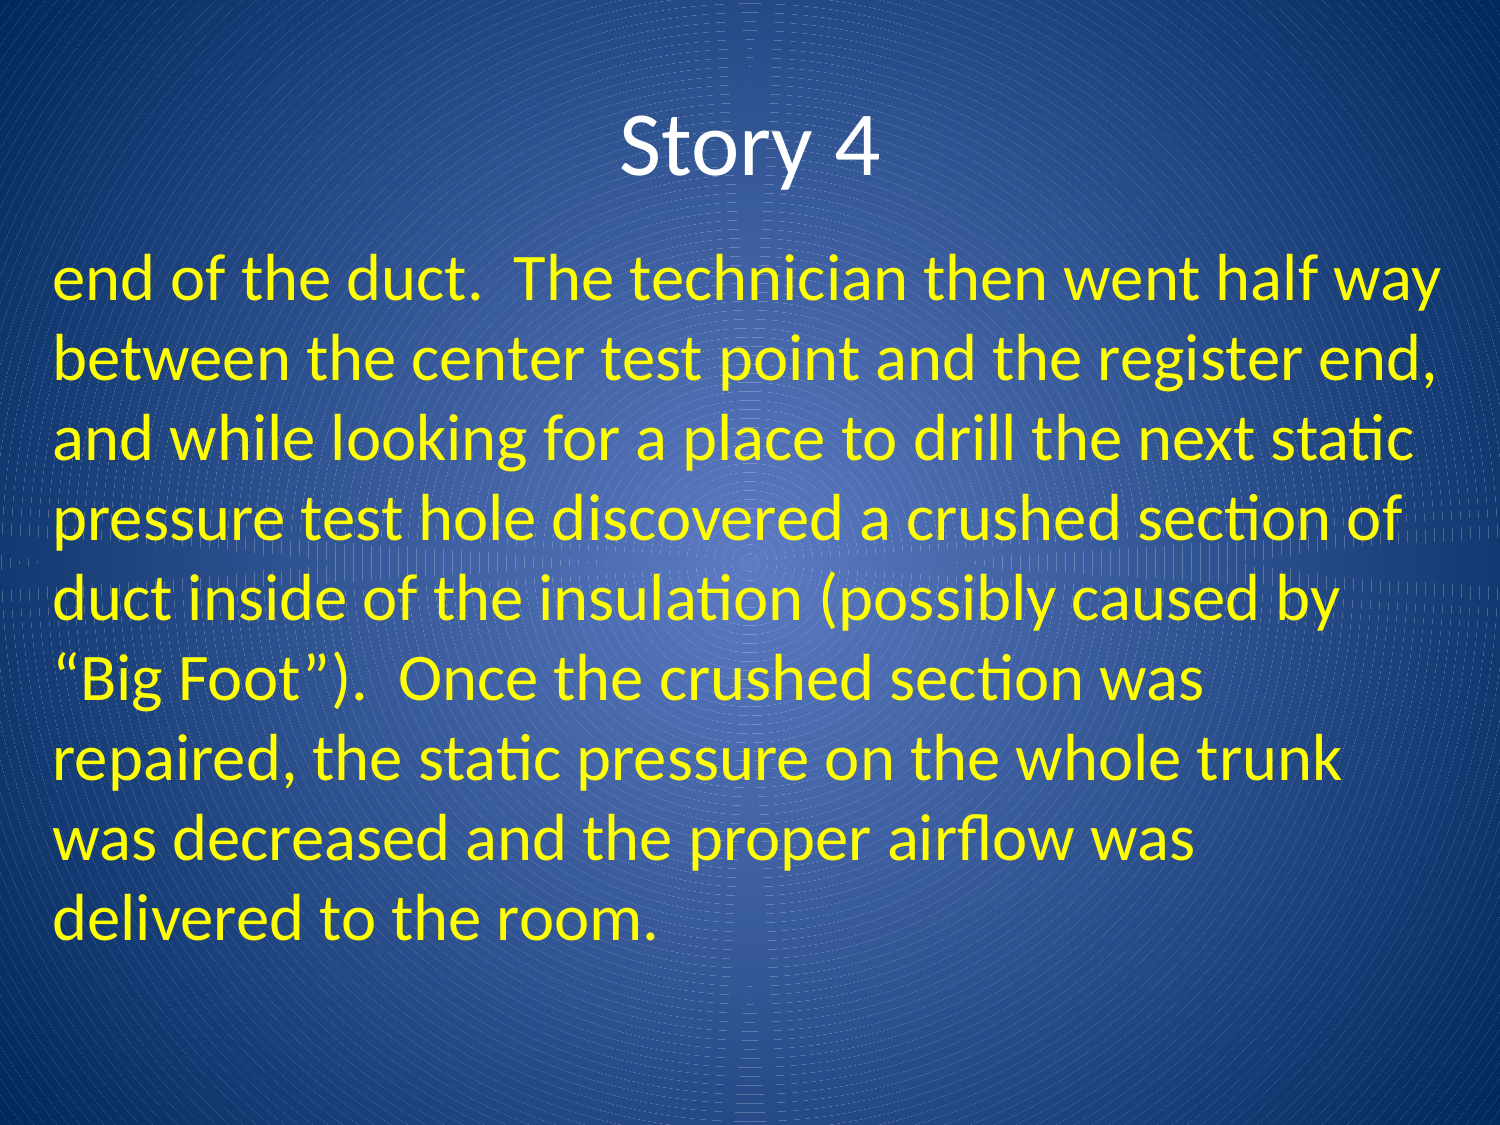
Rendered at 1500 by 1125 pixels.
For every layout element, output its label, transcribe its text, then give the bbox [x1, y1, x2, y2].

list end of the duct. The technician then went half way between the center test point and the register end, and while looking for a place to drill the next static pressure test hole discovered a crushed section of duct inside of the insulation (possibly caused by “Big Foot”). Once the crushed section was repaired, the static pressure on the whole trunk was decreased and the proper airflow was delivered to the room. [37, 226, 1463, 969]
title Story 4 [75, 45, 1425, 226]
